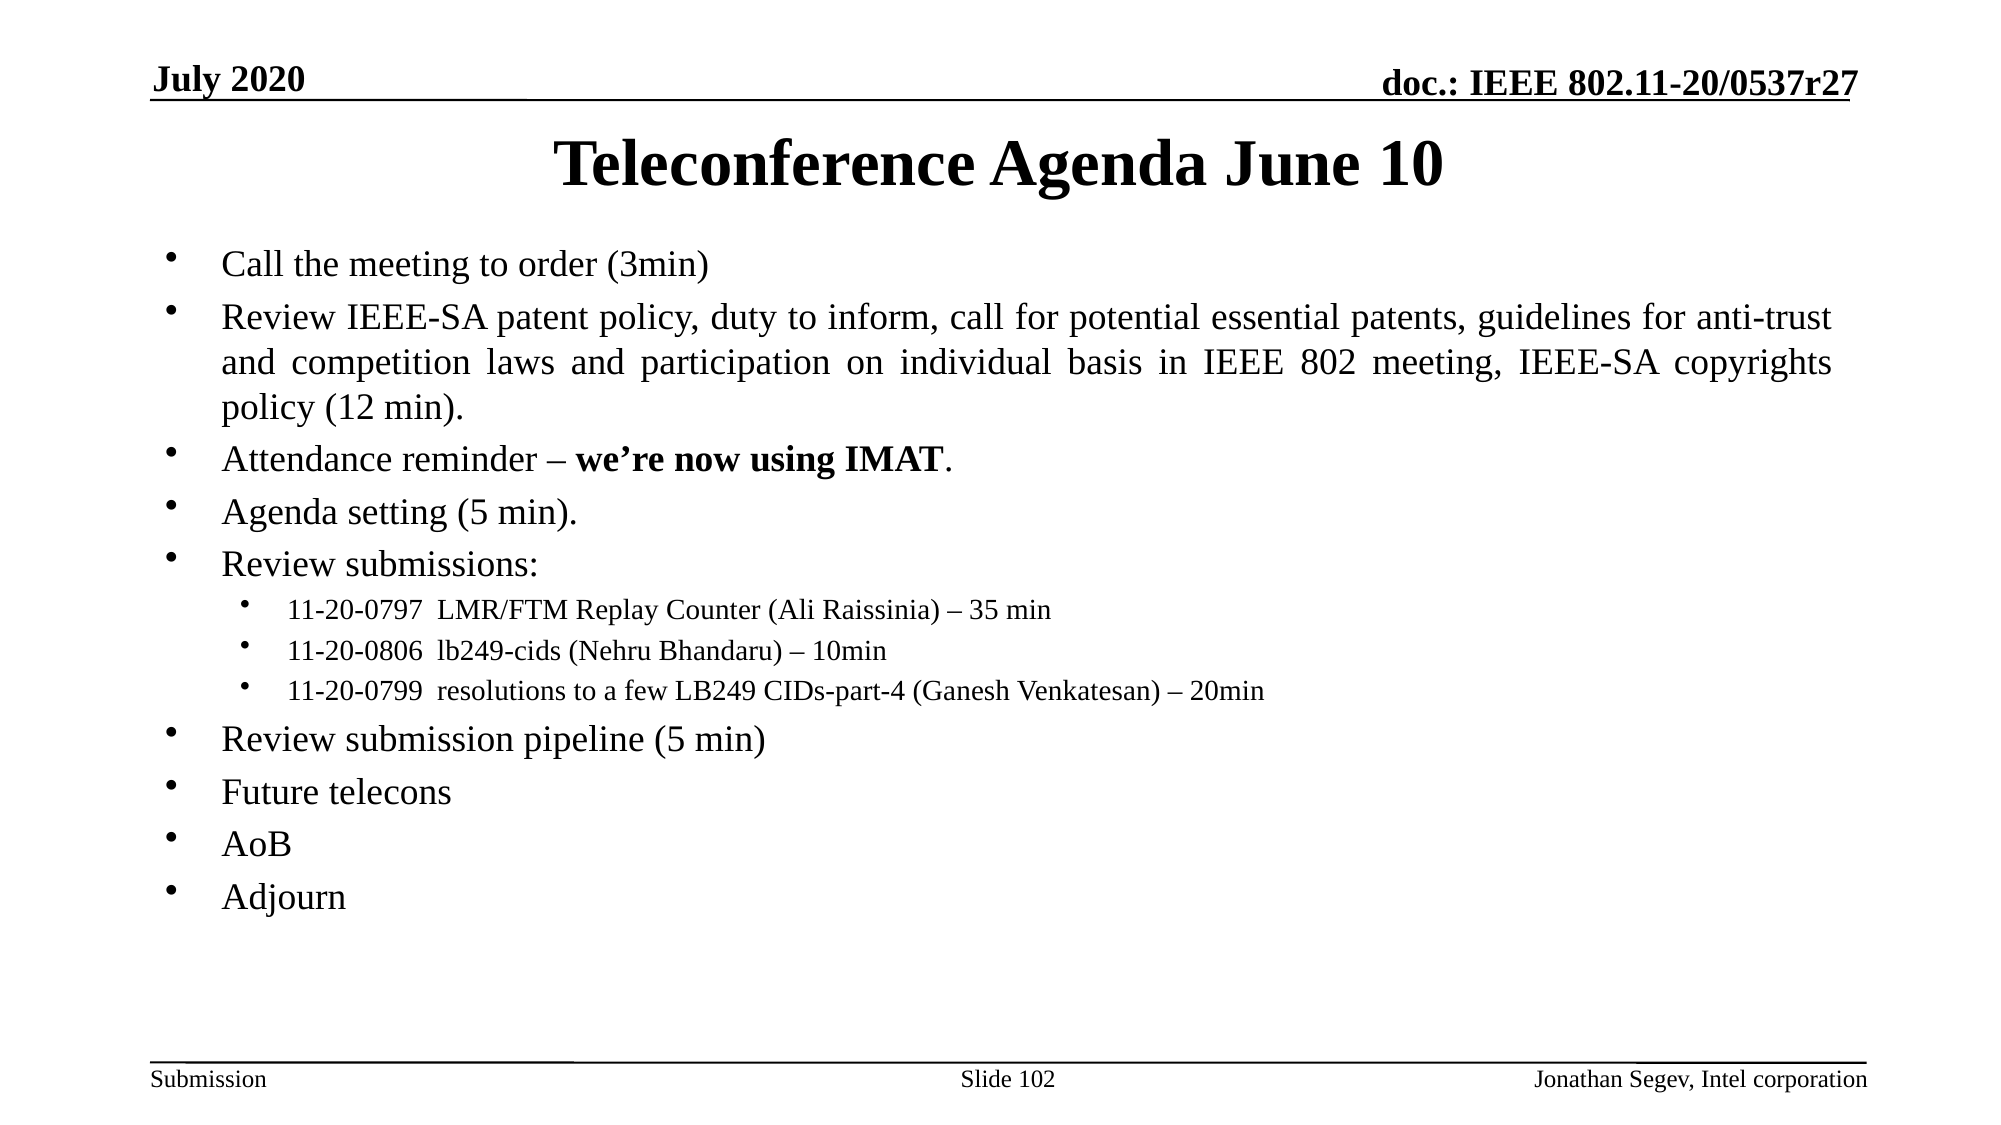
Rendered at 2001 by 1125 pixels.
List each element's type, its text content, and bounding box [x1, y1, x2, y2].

list Call the meeting to order (3min) Review IEEE-SA patent policy, duty to inform, call for potential essential patents, guidelines for anti-trust and competition laws and participation on individual basis in IEEE 802 meeting, IEEE-SA copyrights policy (12 min). Attendance reminder – we’re now using IMAT. Agenda setting (5 min). Review submissions: 11-20-0797 LMR/FTM Replay Counter (Ali Raissinia) – 35 min 11-20-0806 lb249-cids (Nehru Bhandaru) – 10min 11-20-0799 resolutions to a few LB249 CIDs-part-4 (Ganesh Venkatesan) – 20min Review submission pipeline (5 min) Future telecons AoB Adjourn [149, 231, 1850, 1000]
footer Jonathan Segev, Intel corporation [1171, 1061, 1869, 1093]
title Teleconference Agenda June 10 [149, 112, 1850, 205]
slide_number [152, 54, 563, 100]
slide_number Slide 102 [950, 1061, 1067, 1123]
